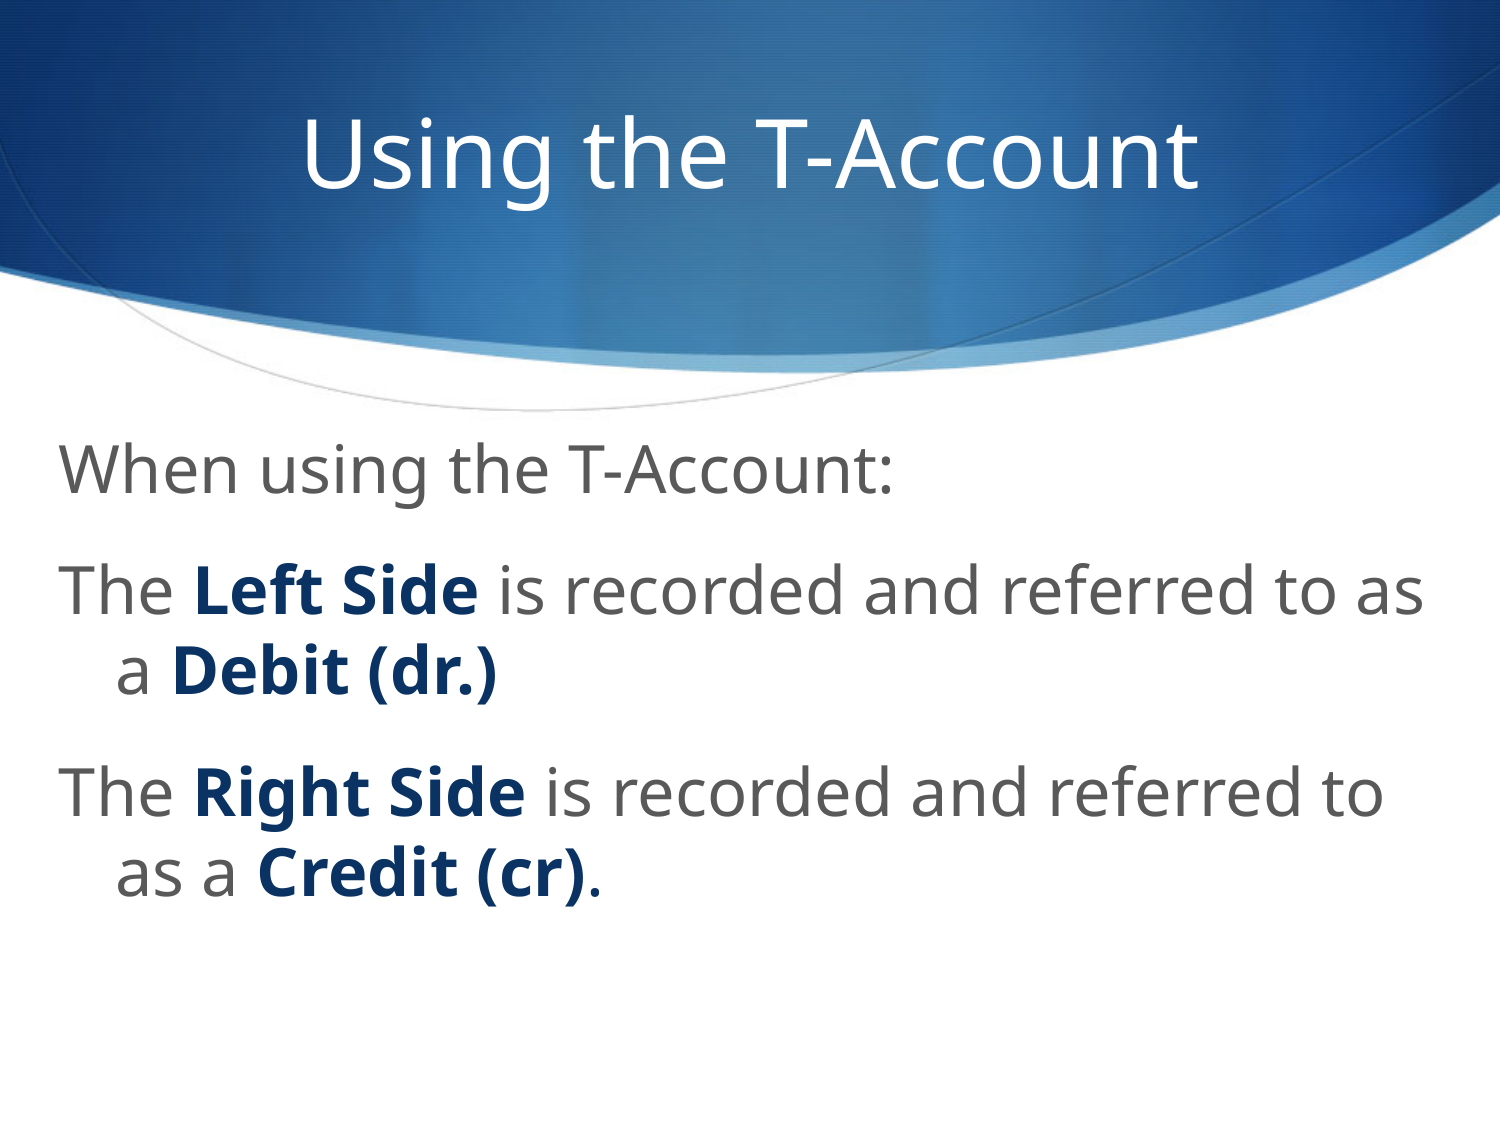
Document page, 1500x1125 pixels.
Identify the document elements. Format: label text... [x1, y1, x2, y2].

title Using the T-Account [75, 56, 1425, 245]
picture [0, 0, 1500, 1125]
list When using the T-Account: The Left Side is recorded and referred to as a Debit (dr.) The Right Side is recorded and referred to as a Credit (cr). [43, 418, 1456, 1084]
